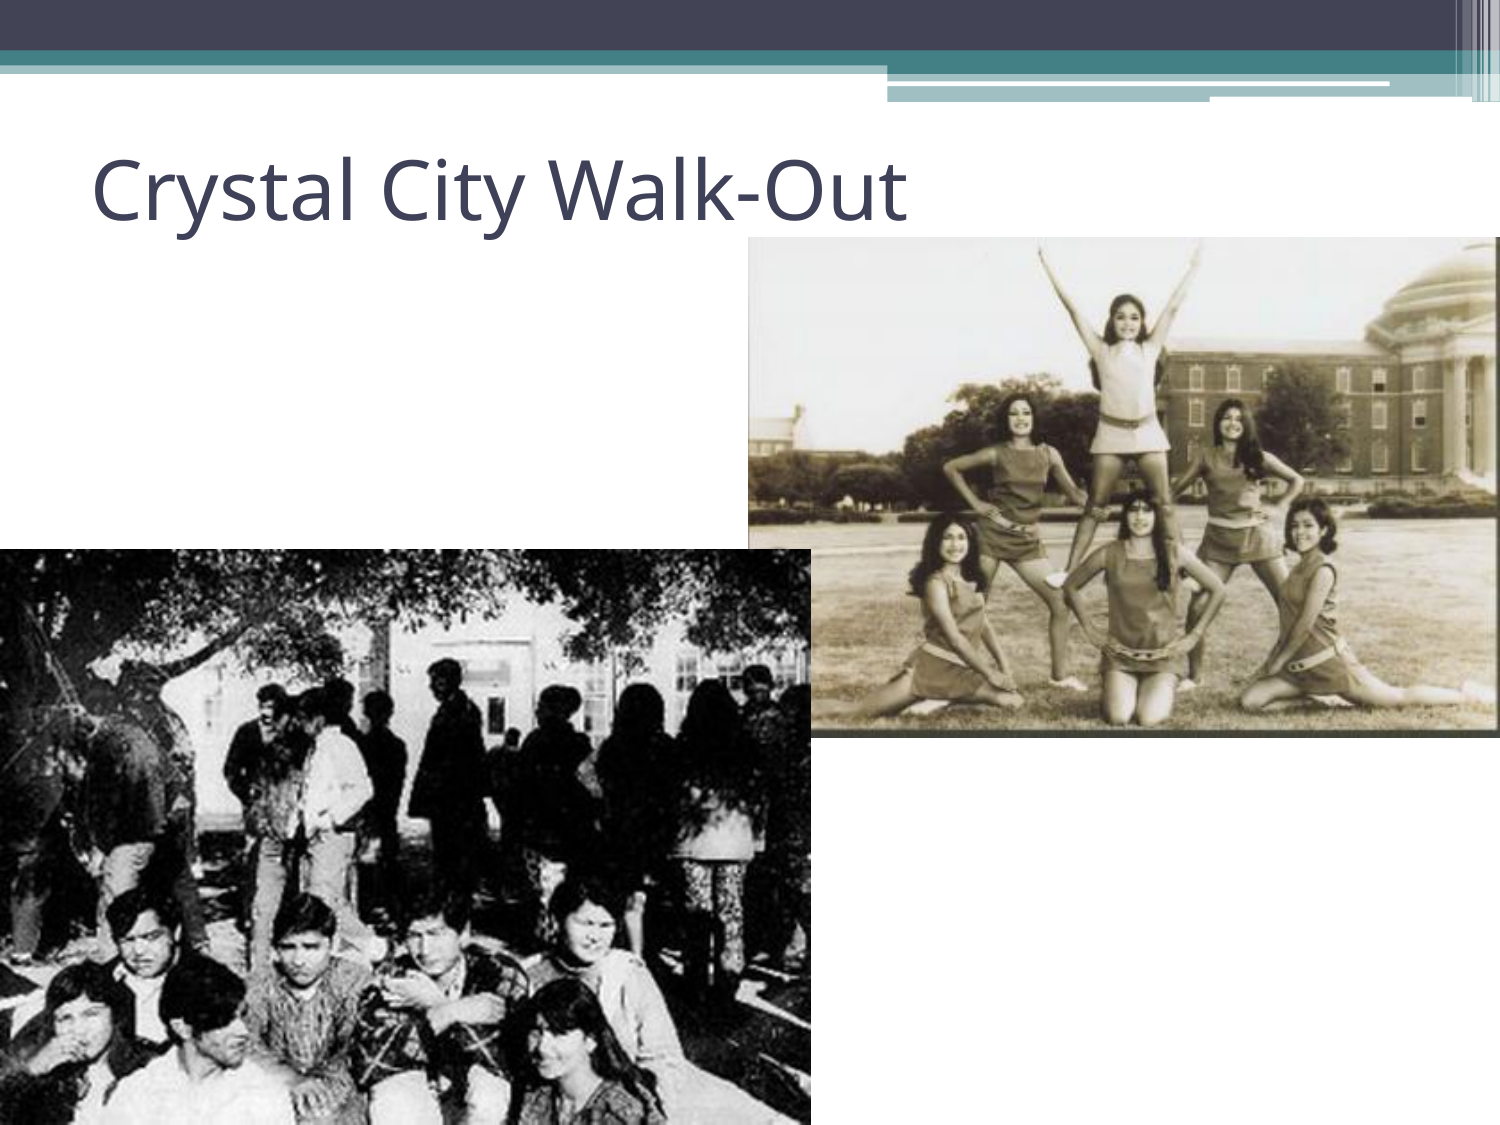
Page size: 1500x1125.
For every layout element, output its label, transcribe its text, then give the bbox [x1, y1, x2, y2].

picture [0, 237, 1500, 1125]
title Crystal City Walk-Out [75, 99, 1425, 275]
